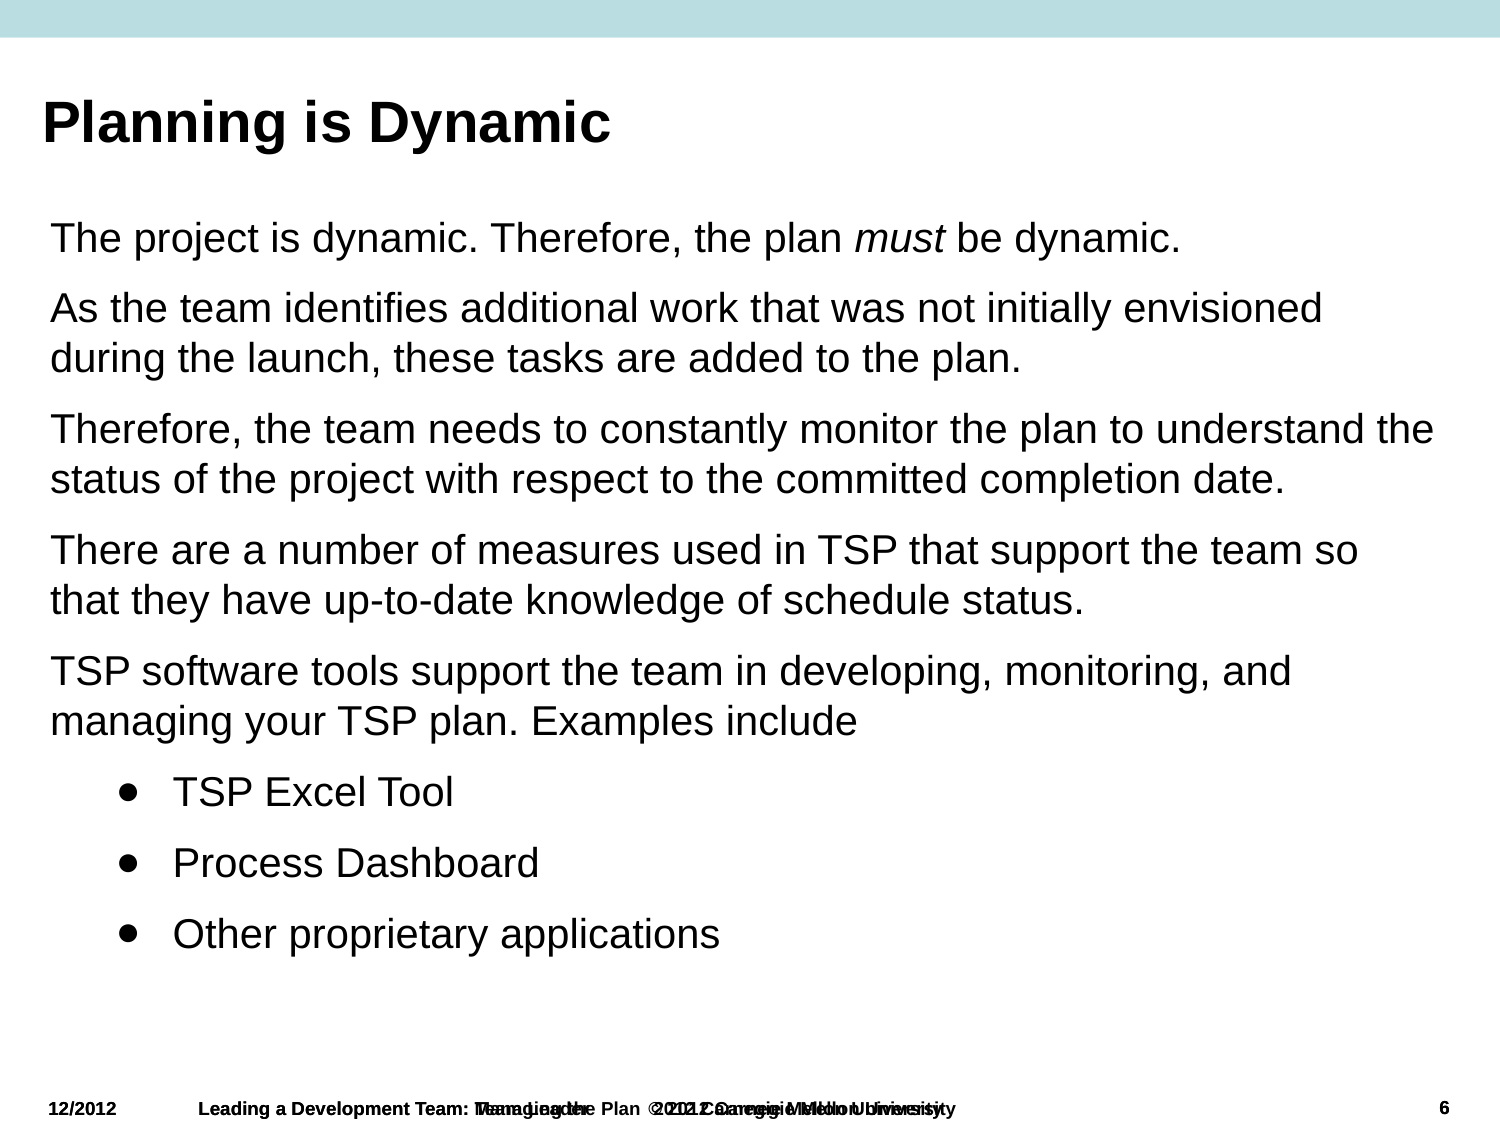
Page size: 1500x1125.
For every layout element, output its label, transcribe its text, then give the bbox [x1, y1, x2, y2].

title Planning is Dynamic [42, 97, 1438, 154]
list The project is dynamic. Therefore, the plan must be dynamic. As the team identifies additional work that was not initially envisioned during the launch, these tasks are added to the plan. Therefore, the team needs to constantly monitor the plan to understand the status of the project with respect to the committed completion date. There are a number of measures used in TSP that support the team so that they have up-to-date knowledge of schedule status. TSP software tools support the team in developing, monitoring, and managing your TSP plan. Examples include TSP Excel Tool Process Dashboard Other proprietary applications [50, 210, 1437, 723]
